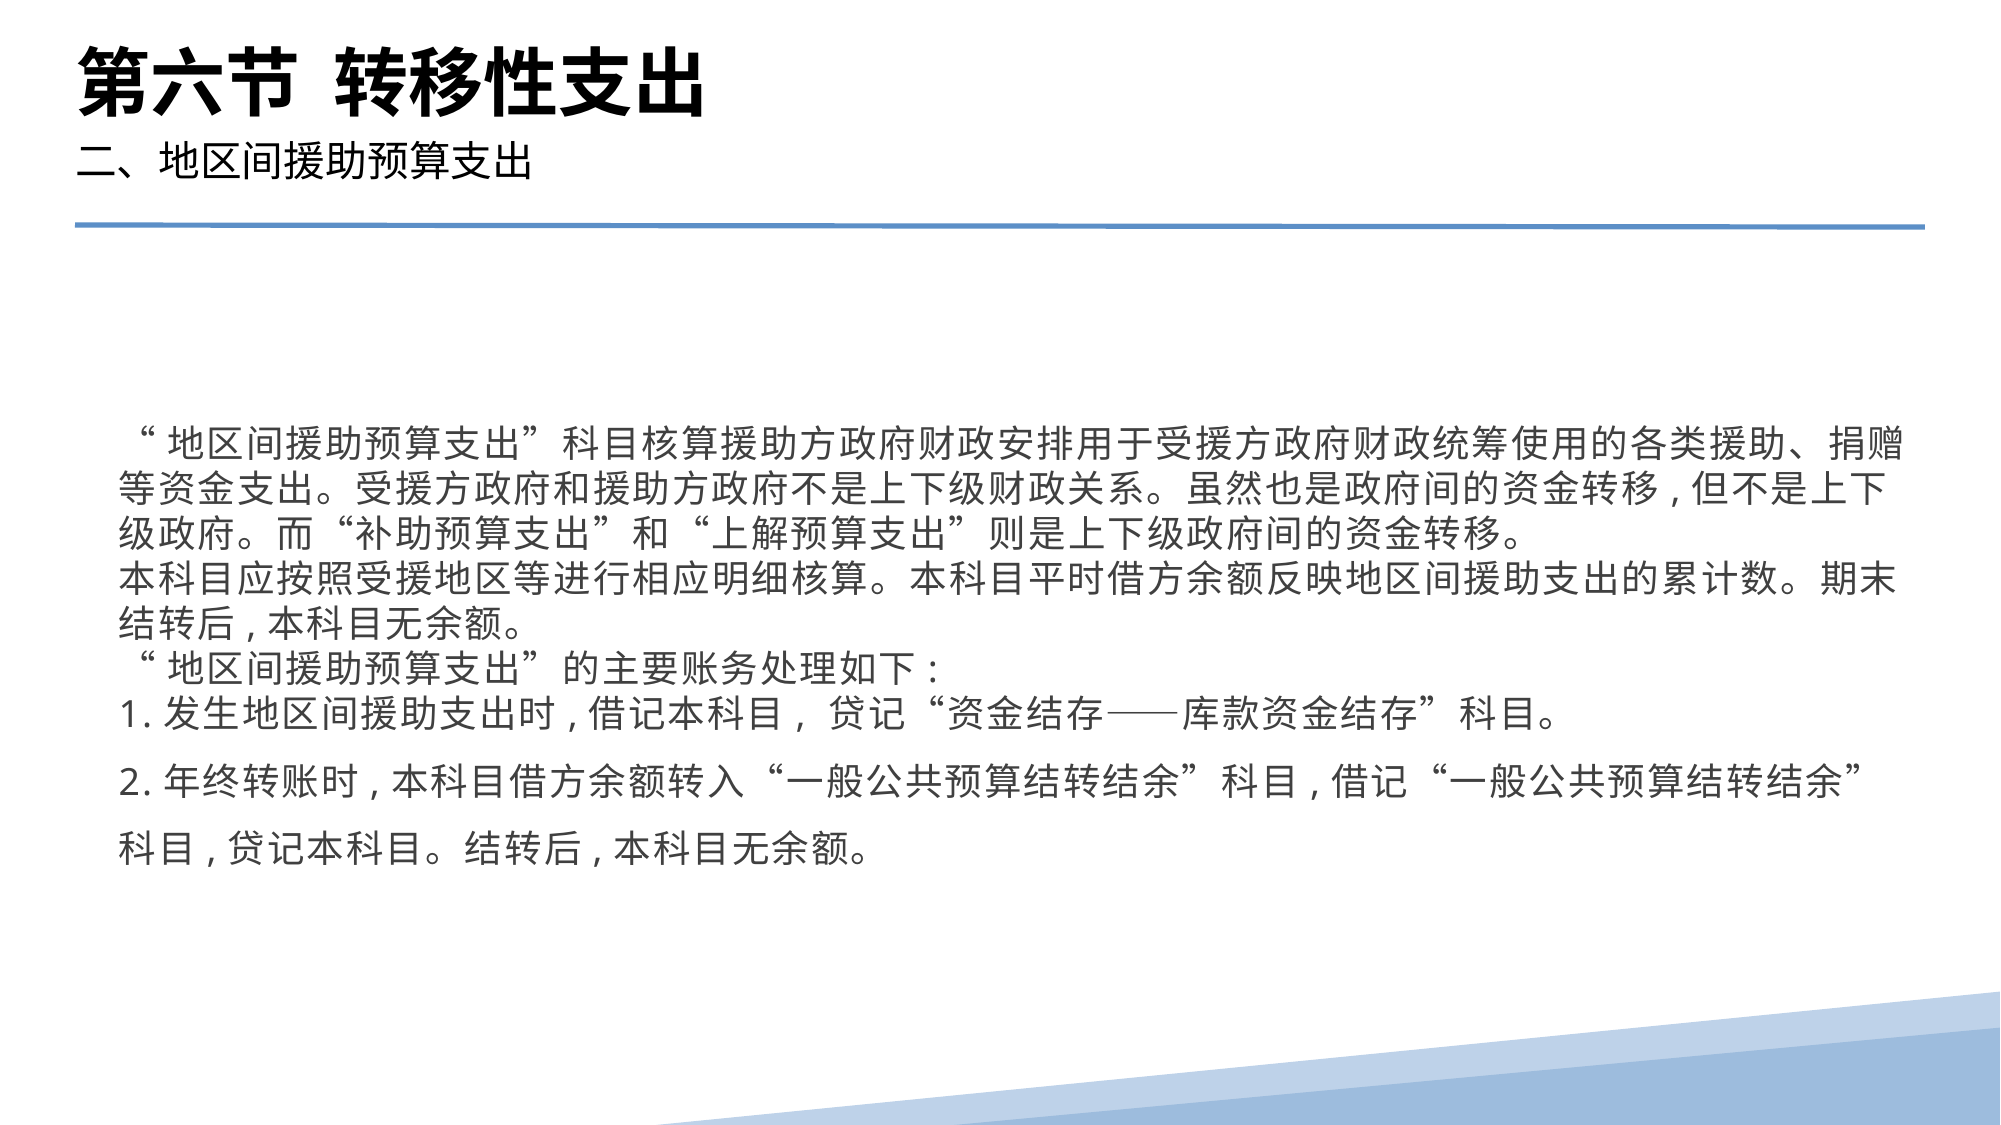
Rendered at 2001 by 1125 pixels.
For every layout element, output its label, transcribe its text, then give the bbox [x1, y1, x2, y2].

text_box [74, 224, 1925, 228]
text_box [656, 991, 2000, 1125]
text_box “地区间援助预算支出”科目核算援助方政府财政安排用于受援方政府财政统筹使用的各类援助、捐赠等资金支出。受援方政府和援助方政府不是上下级财政关系。虽然也是政府间的资金转移,但不是上下级政府。而“补助预算支出”和“上解预算支出”则是上下级政府间的资金转移。 本科目应按照受援地区等进行相应明细核算。本科目平时借方余额反映地区间援助支出的累计数。期末结转后,本科目无余额。 “地区间援助预算支出”的主要账务处理如下: 1.发生地区间援助支出时,借记本科目, 贷记“资金结存——库款资金结存”科目。 2.年终转账时,本科目借方余额转入“一般公共预算结转结余”科目,借记“一般公共预算结转结余”科目,贷记本科目。结转后,本科目无余额。 [108, 263, 1925, 1028]
text_box 第六节 转移性支出 [75, 24, 1925, 124]
text_box 二、地区间援助预算支出 [75, 124, 1925, 200]
